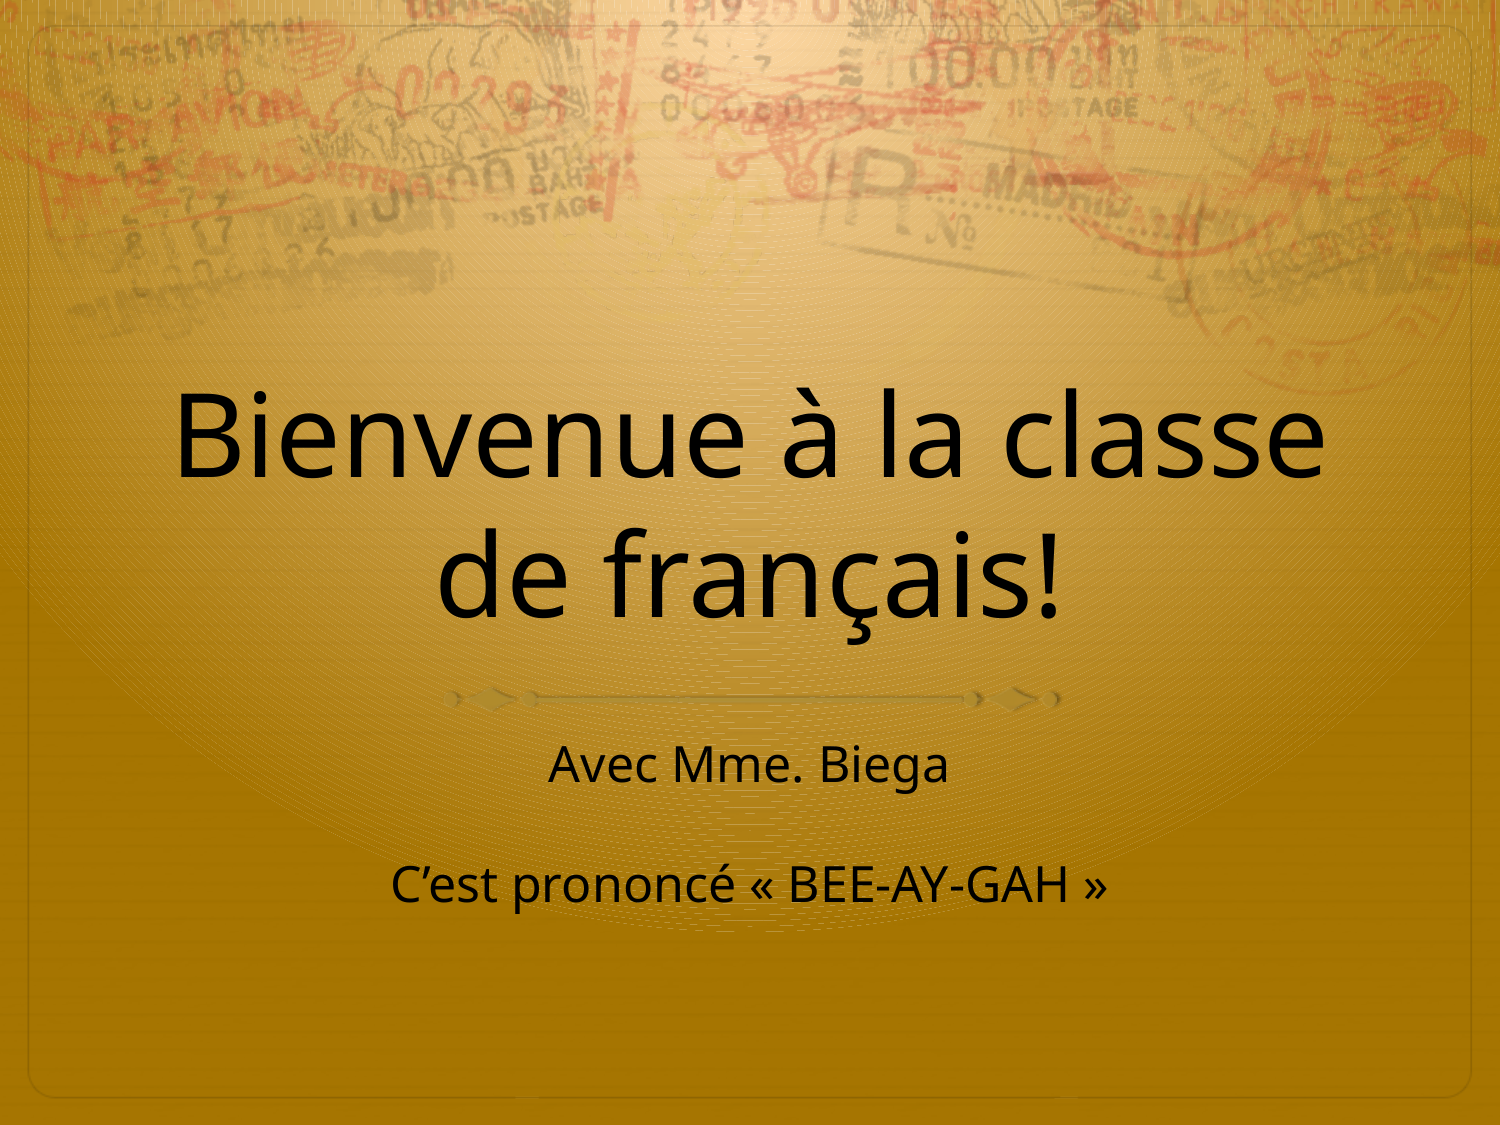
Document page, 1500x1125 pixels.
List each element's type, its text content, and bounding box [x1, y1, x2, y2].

title Bienvenue à la classe de français! [93, 250, 1407, 649]
picture [0, 0, 1500, 1125]
subtitle Avec Mme. Biega C’est prononcé « BEE-AY-GAH » [93, 725, 1407, 925]
